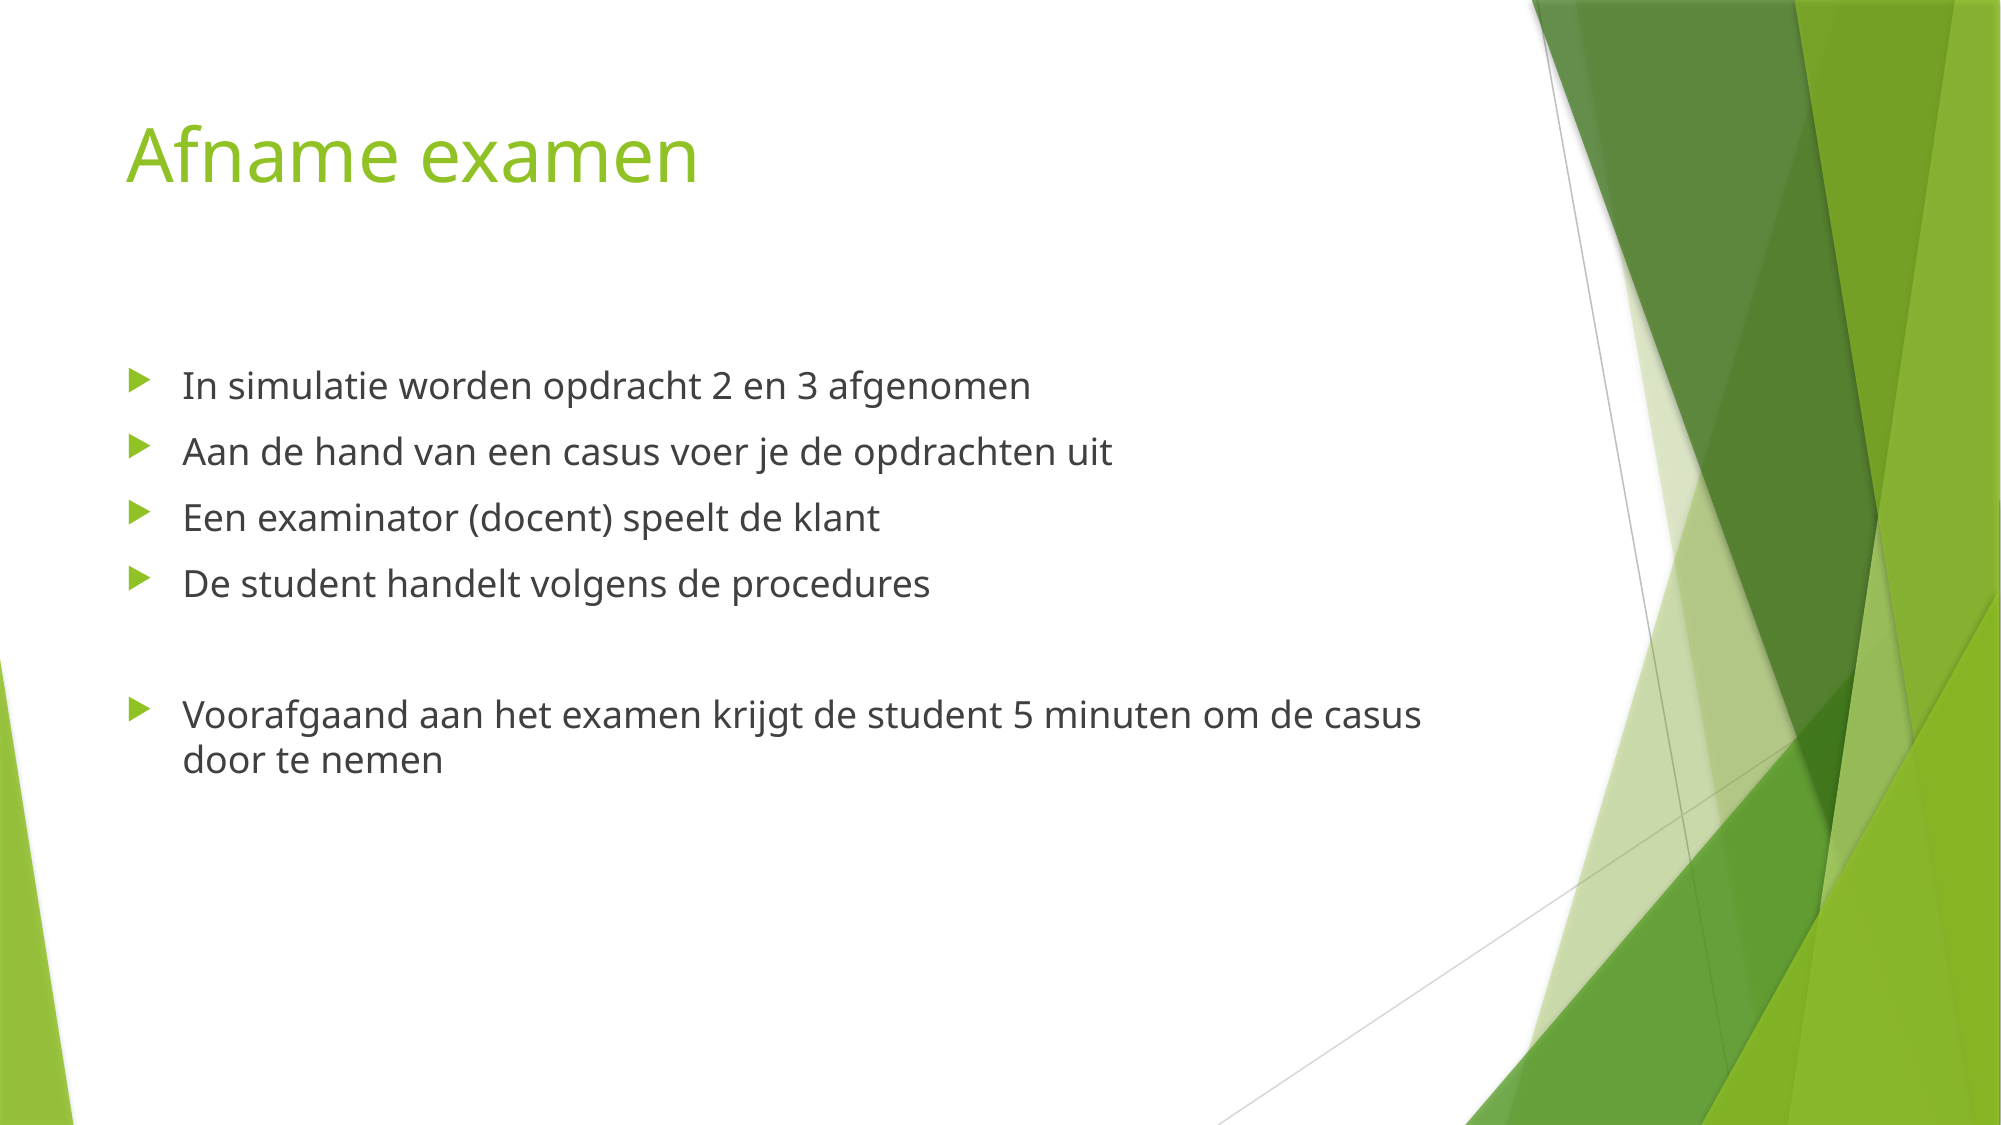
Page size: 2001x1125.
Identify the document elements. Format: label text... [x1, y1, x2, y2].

list In simulatie worden opdracht 2 en 3 afgenomen Aan de hand van een casus voer je de opdrachten uit Een examinator (docent) speelt de klant De student handelt volgens de procedures Voorafgaand aan het examen krijgt de student 5 minuten om de casus door te nemen [111, 354, 1522, 992]
title Afname examen [111, 99, 1522, 317]
